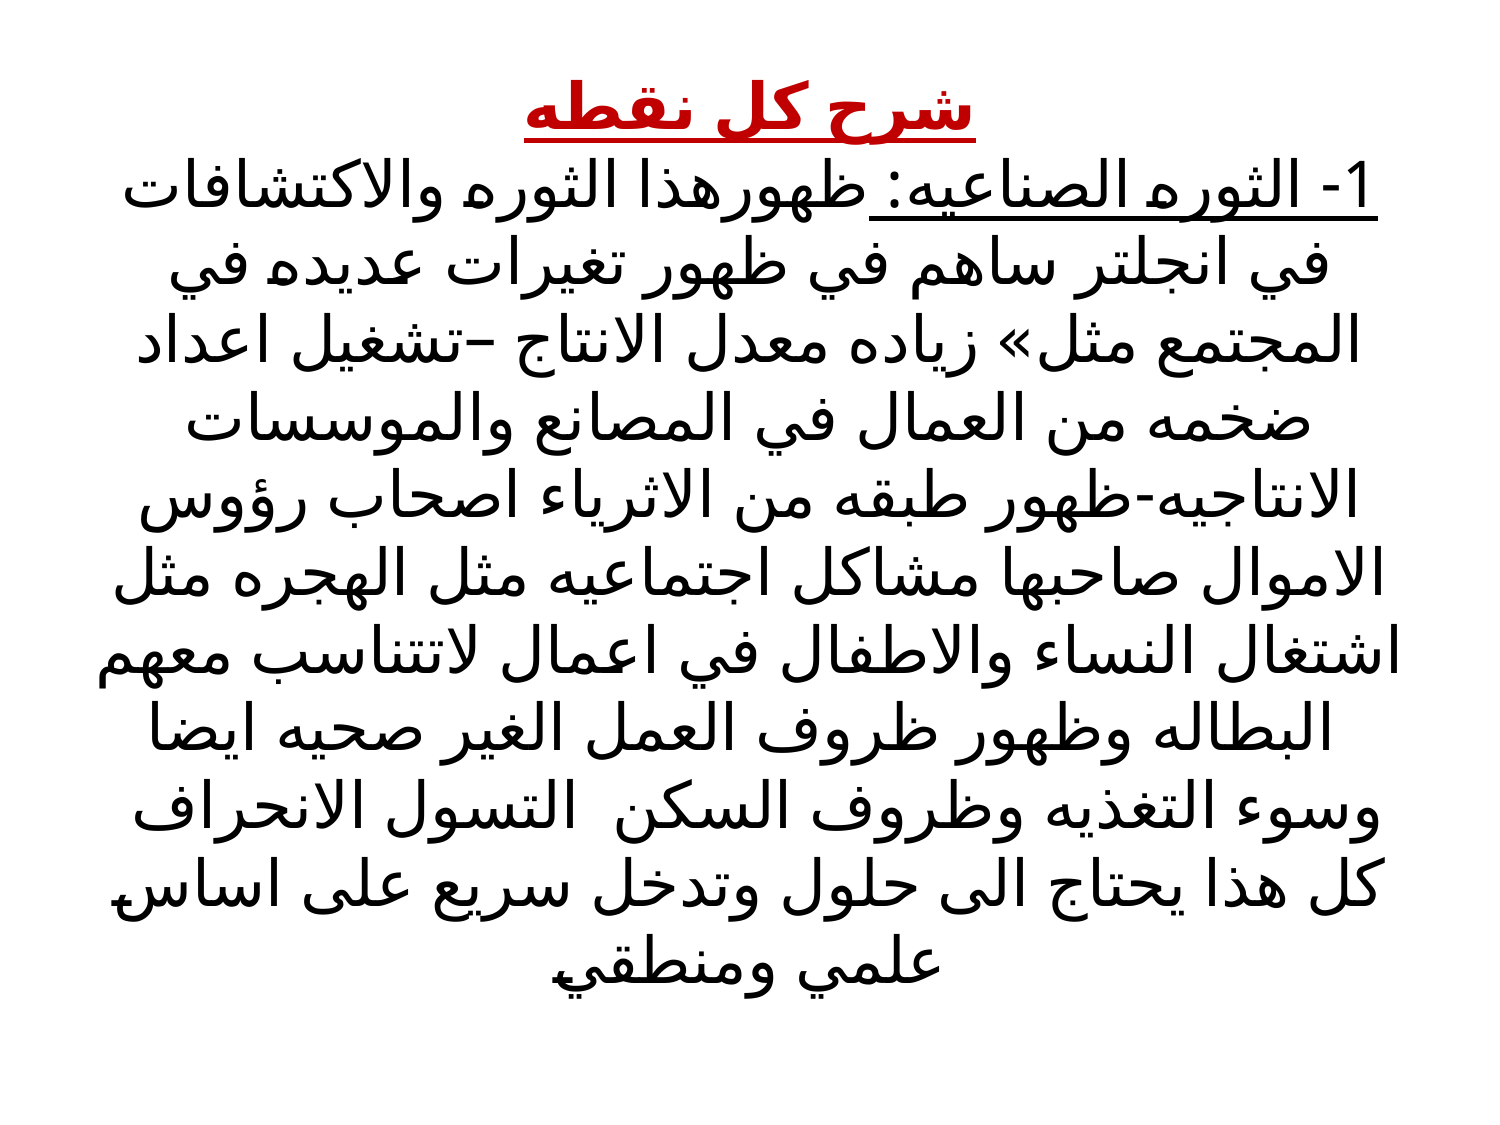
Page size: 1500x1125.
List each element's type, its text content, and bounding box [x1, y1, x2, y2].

title شرح كل نقطه 1- الثوره الصناعيه: ظهورهذا الثوره والاكتشافات في انجلتر ساهم في ظهور تغيرات عديده في المجتمع مثل» زياده معدل الانتاج –تشغيل اعداد ضخمه من العمال في المصانع والموسسات الانتاجيه-ظهور طبقه من الاثرياء اصحاب رؤوس الاموال صاحبها مشاكل اجتماعيه مثل الهجره مثل اشتغال النساء والاطفال في اعمال لاتتناسب معهم البطاله وظهور ظروف العمل الغير صحيه ايضا وسوء التغذيه وظروف السكن التسول الانحراف كل هذا يحتاج الى حلول وتدخل سريع على اساس علمي ومنطقي [75, 45, 1425, 1094]
